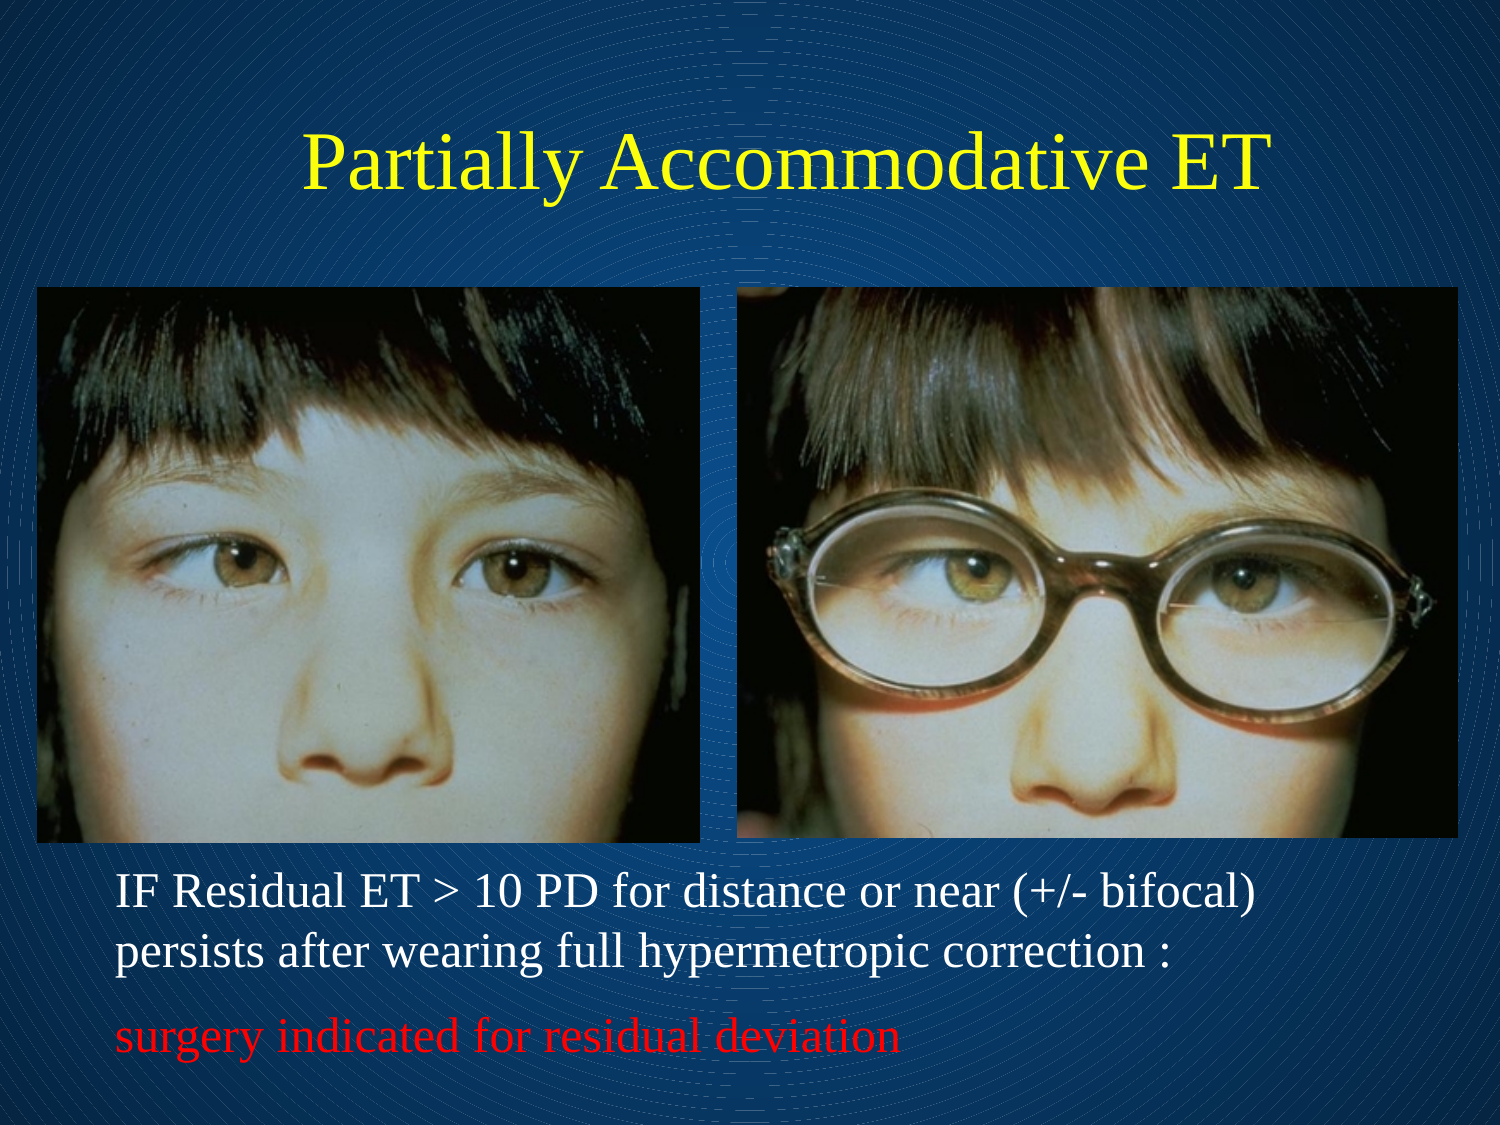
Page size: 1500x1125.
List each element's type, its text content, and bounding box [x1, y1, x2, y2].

text_box IF Residual ET > 10 PD for distance or near (+/- bifocal) persists after wearing full hypermetropic correction : surgery indicated for residual deviation [99, 849, 1400, 1070]
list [37, 287, 701, 843]
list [737, 287, 1458, 838]
title Partially Accommodative ET [112, 62, 1463, 250]
